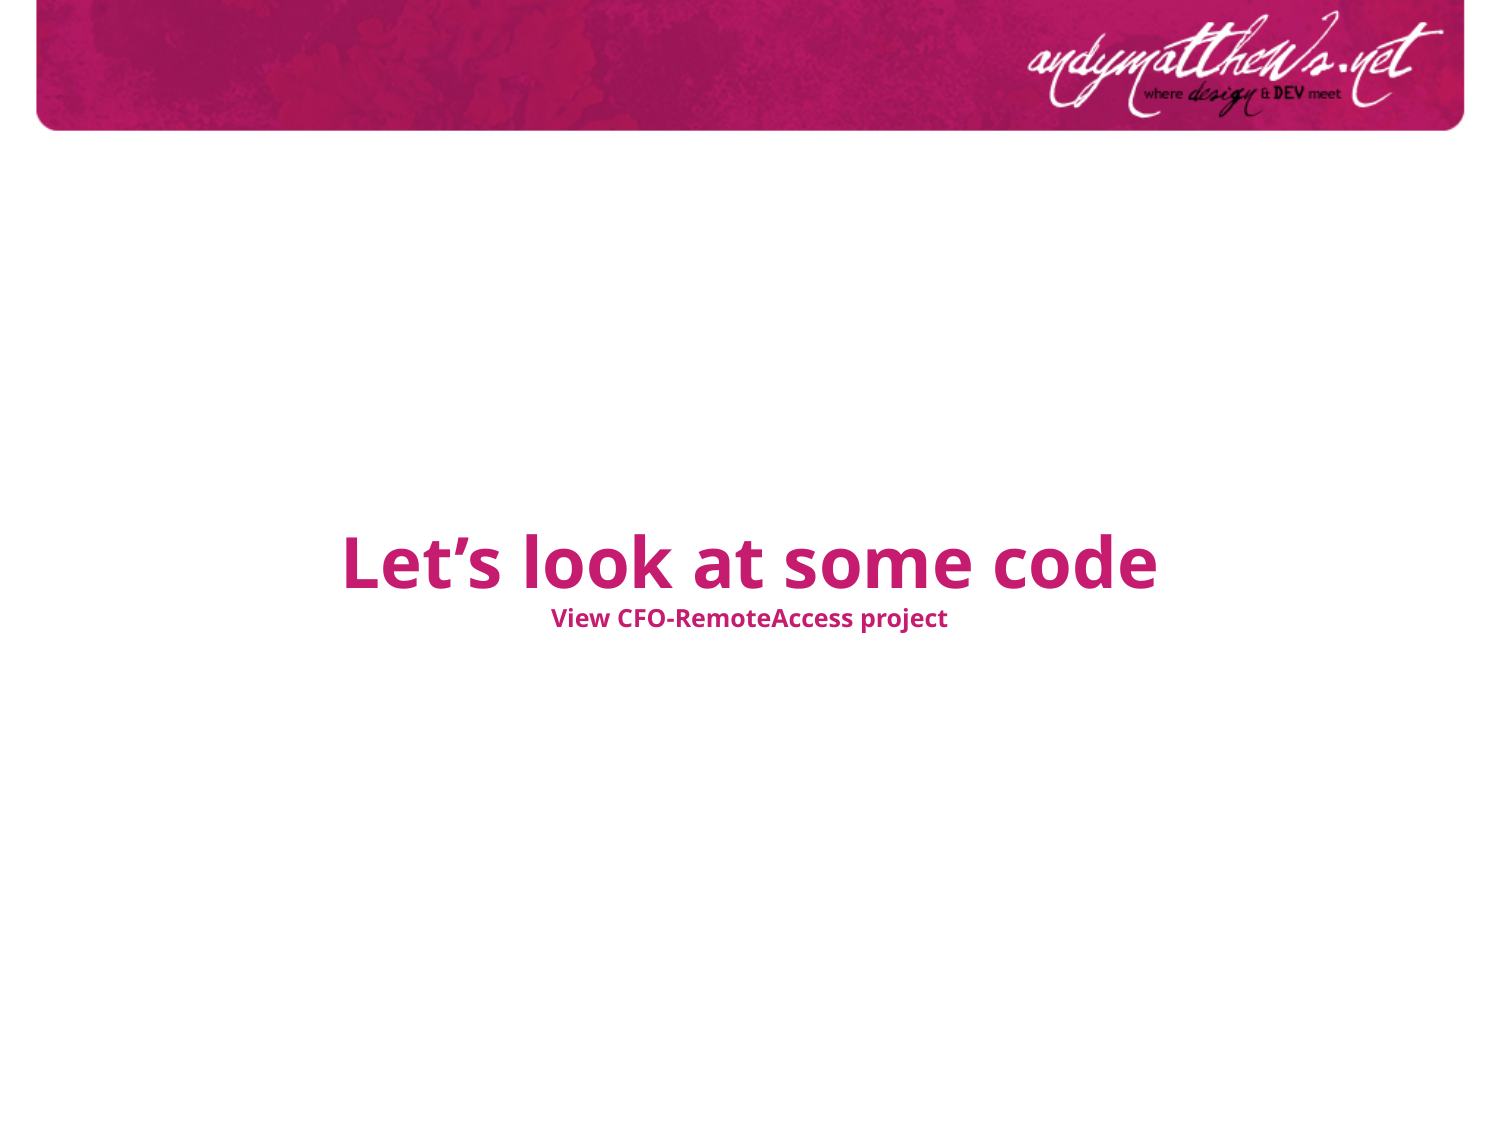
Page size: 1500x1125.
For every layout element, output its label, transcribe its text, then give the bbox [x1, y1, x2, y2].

title Let’s look at some code View CFO-RemoteAccess project [74, 524, 1426, 626]
picture [0, 0, 1500, 1125]
